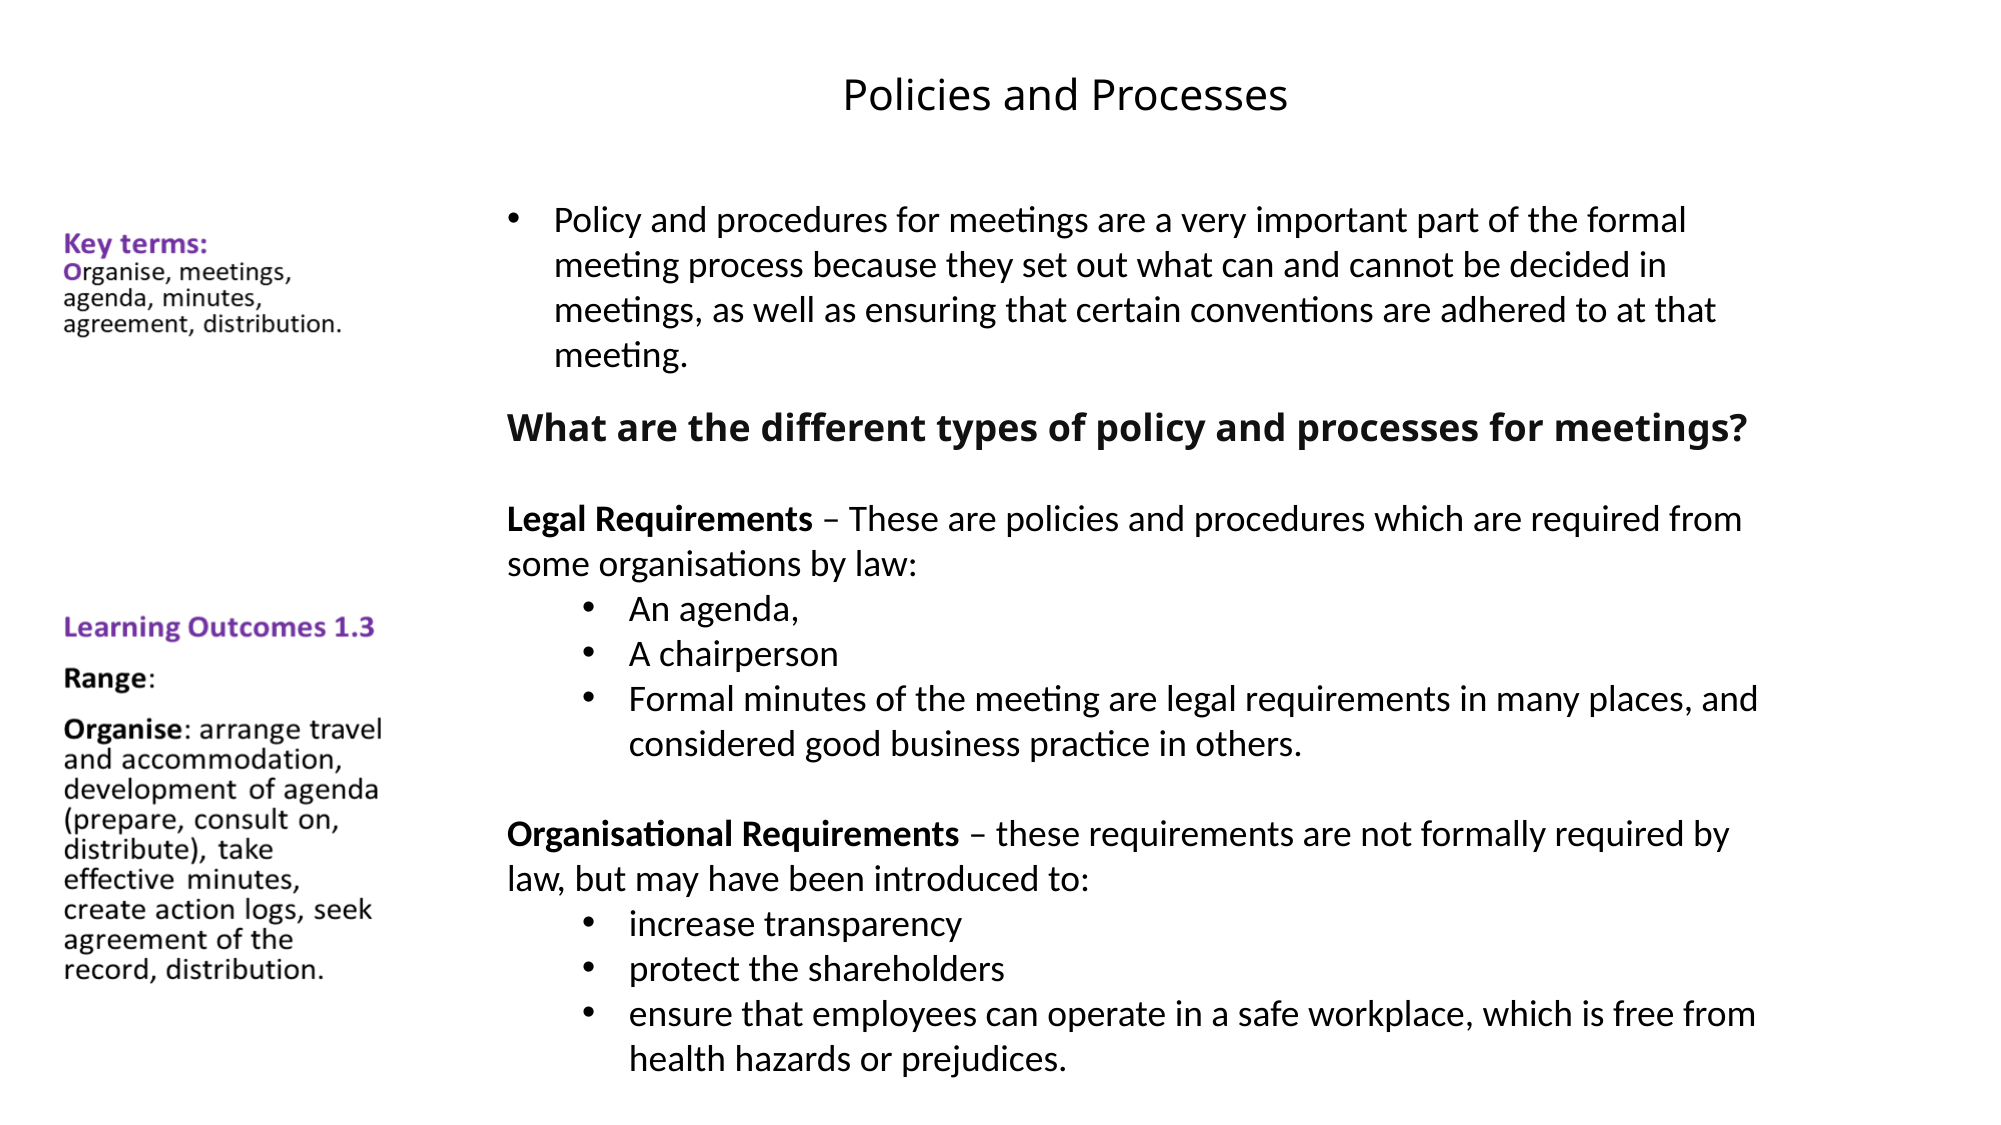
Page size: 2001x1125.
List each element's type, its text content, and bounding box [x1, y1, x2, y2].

picture [43, 121, 411, 1053]
title Policies and Processes [521, 65, 1643, 187]
text_box What are the different types of policy and processes for meetings? Legal Requirements – These are policies and procedures which are required from some organisations by law: An agenda, A chairperson Formal minutes of the meeting are legal requirements in many places, and considered good business practice in others. Organisational Requirements – these requirements are not formally required by law, but may have been introduced to: increase transparency protect the shareholders ensure that employees can operate in a safe workplace, which is free from health hazards or prejudices. [492, 396, 1812, 1086]
text_box Policy and procedures for meetings are a very important part of the formal meeting process because they set out what can and cannot be decided in meetings, as well as ensuring that certain conventions are adhered to at that meeting. [492, 187, 1827, 382]
